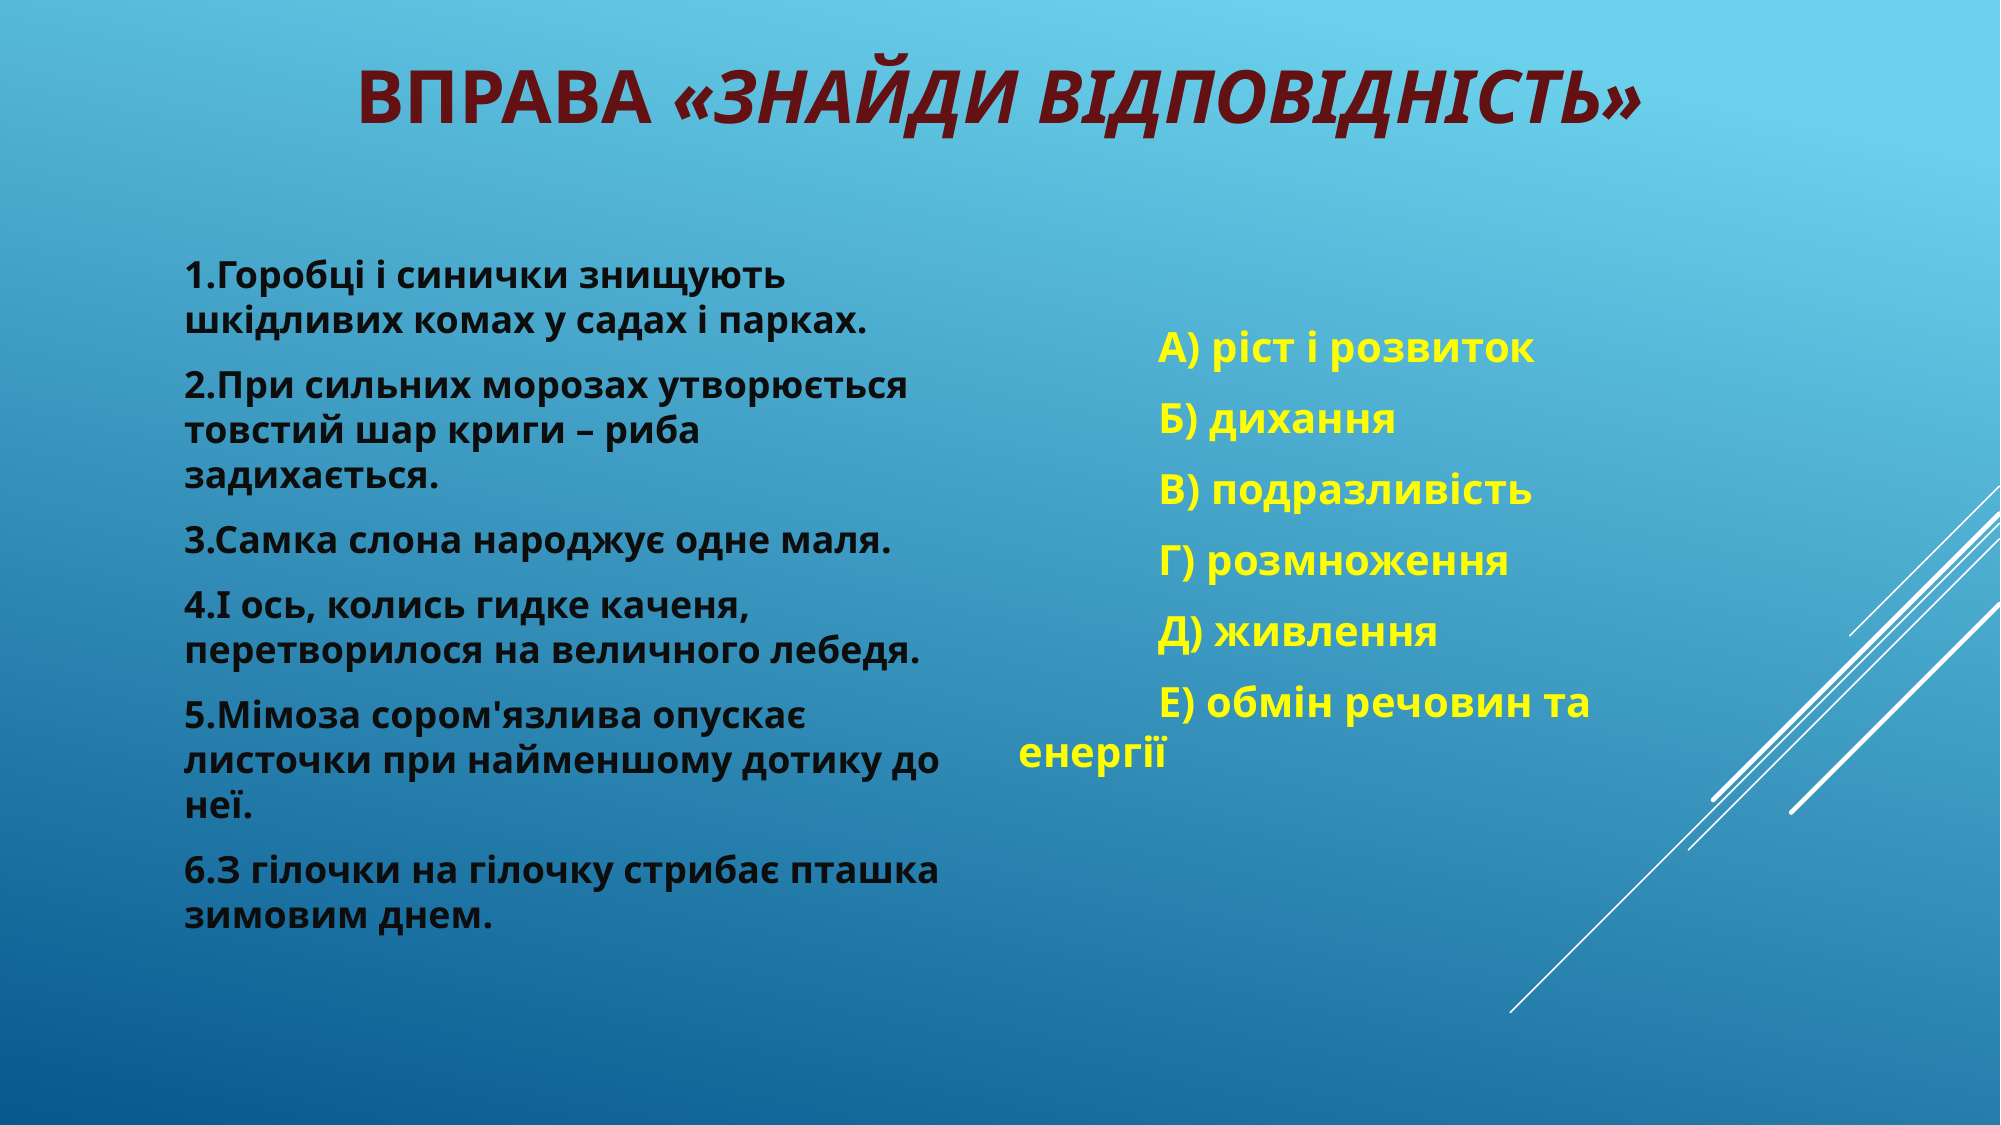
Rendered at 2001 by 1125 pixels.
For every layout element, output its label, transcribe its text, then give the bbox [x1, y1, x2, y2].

list 1.Горобці і синички знищують шкідливих комах у садах і парках. 2.При сильних морозах утворюється товстий шар криги – риба задихається. 3.Самка слона народжує одне маля. 4.І ось, колись гидке каченя, перетворилося на величного лебедя. 5.Мімоза сором'язлива опускає листочки при найменшому дотику до неї. 6.З гілочки на гілочку стрибає пташка зимовим днем. [169, 193, 980, 994]
list А) ріст і розвиток Б) дихання В) подразливість Г) розмноження Д) живлення Е) обмін речовин та енергії [1003, 240, 1763, 857]
title Вправа «Знайди відповідність» [112, 41, 1669, 148]
